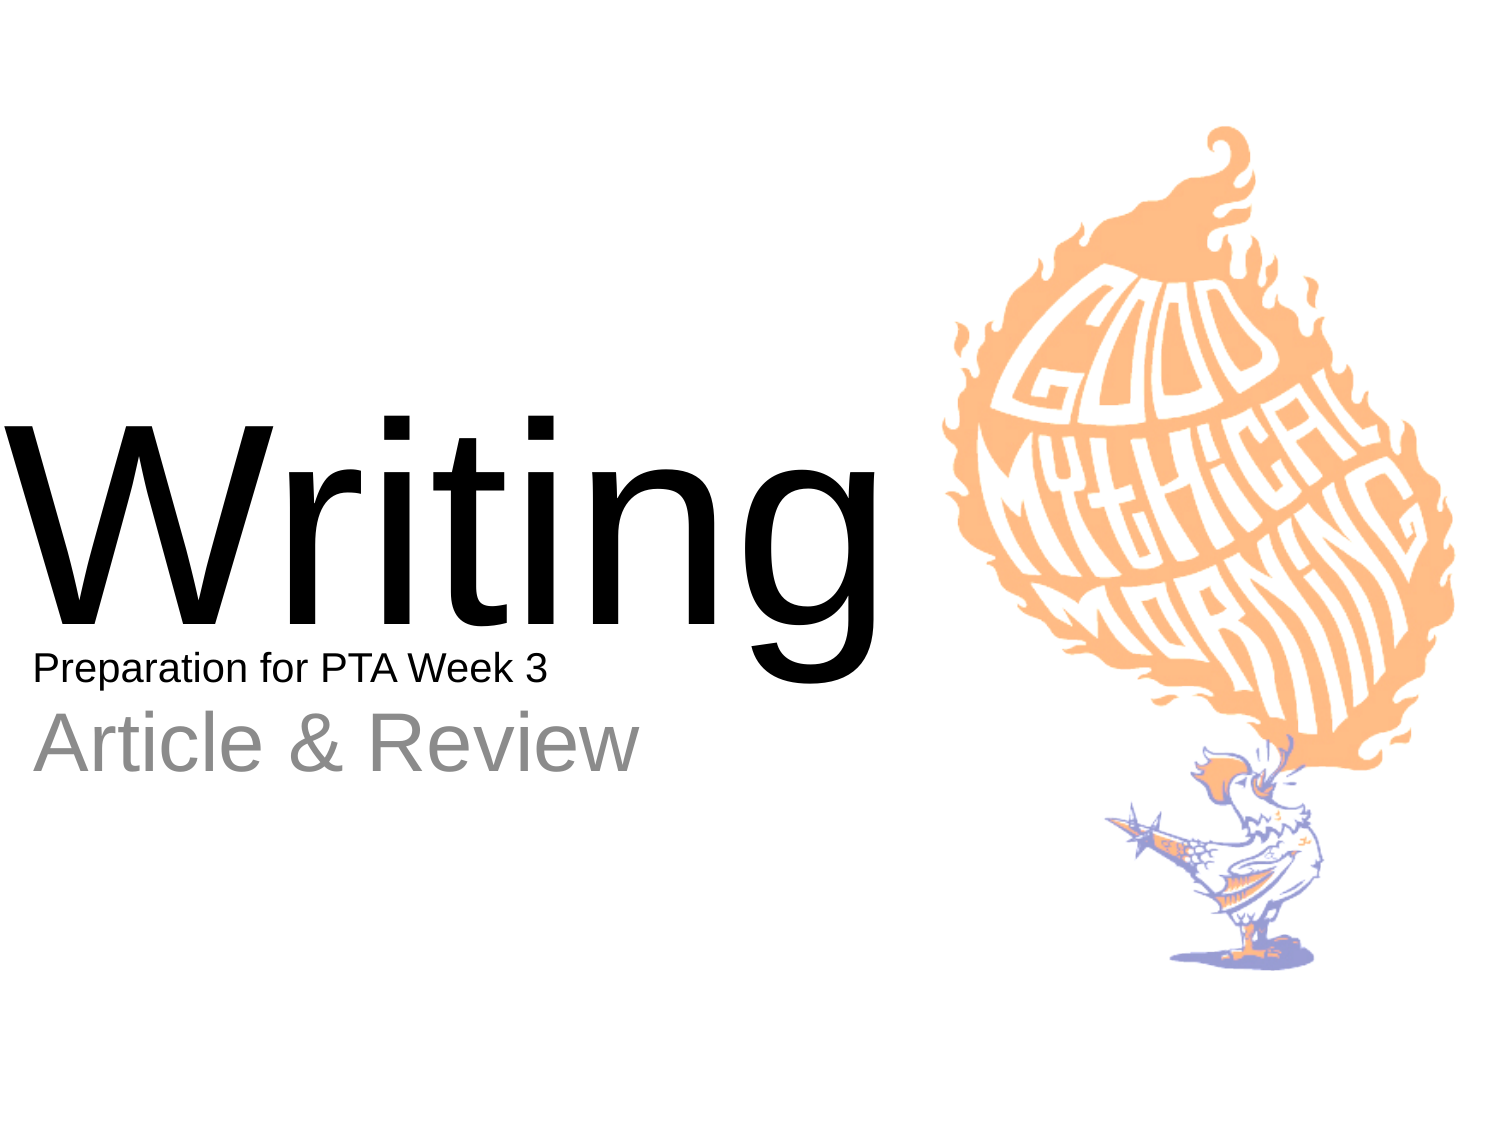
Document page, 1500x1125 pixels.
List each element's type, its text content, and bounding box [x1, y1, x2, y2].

picture [773, 101, 1500, 1000]
text_box Preparation for PTA Week 3 [17, 633, 750, 699]
title Writing [0, 290, 768, 728]
subtitle Article & Review [18, 680, 768, 799]
